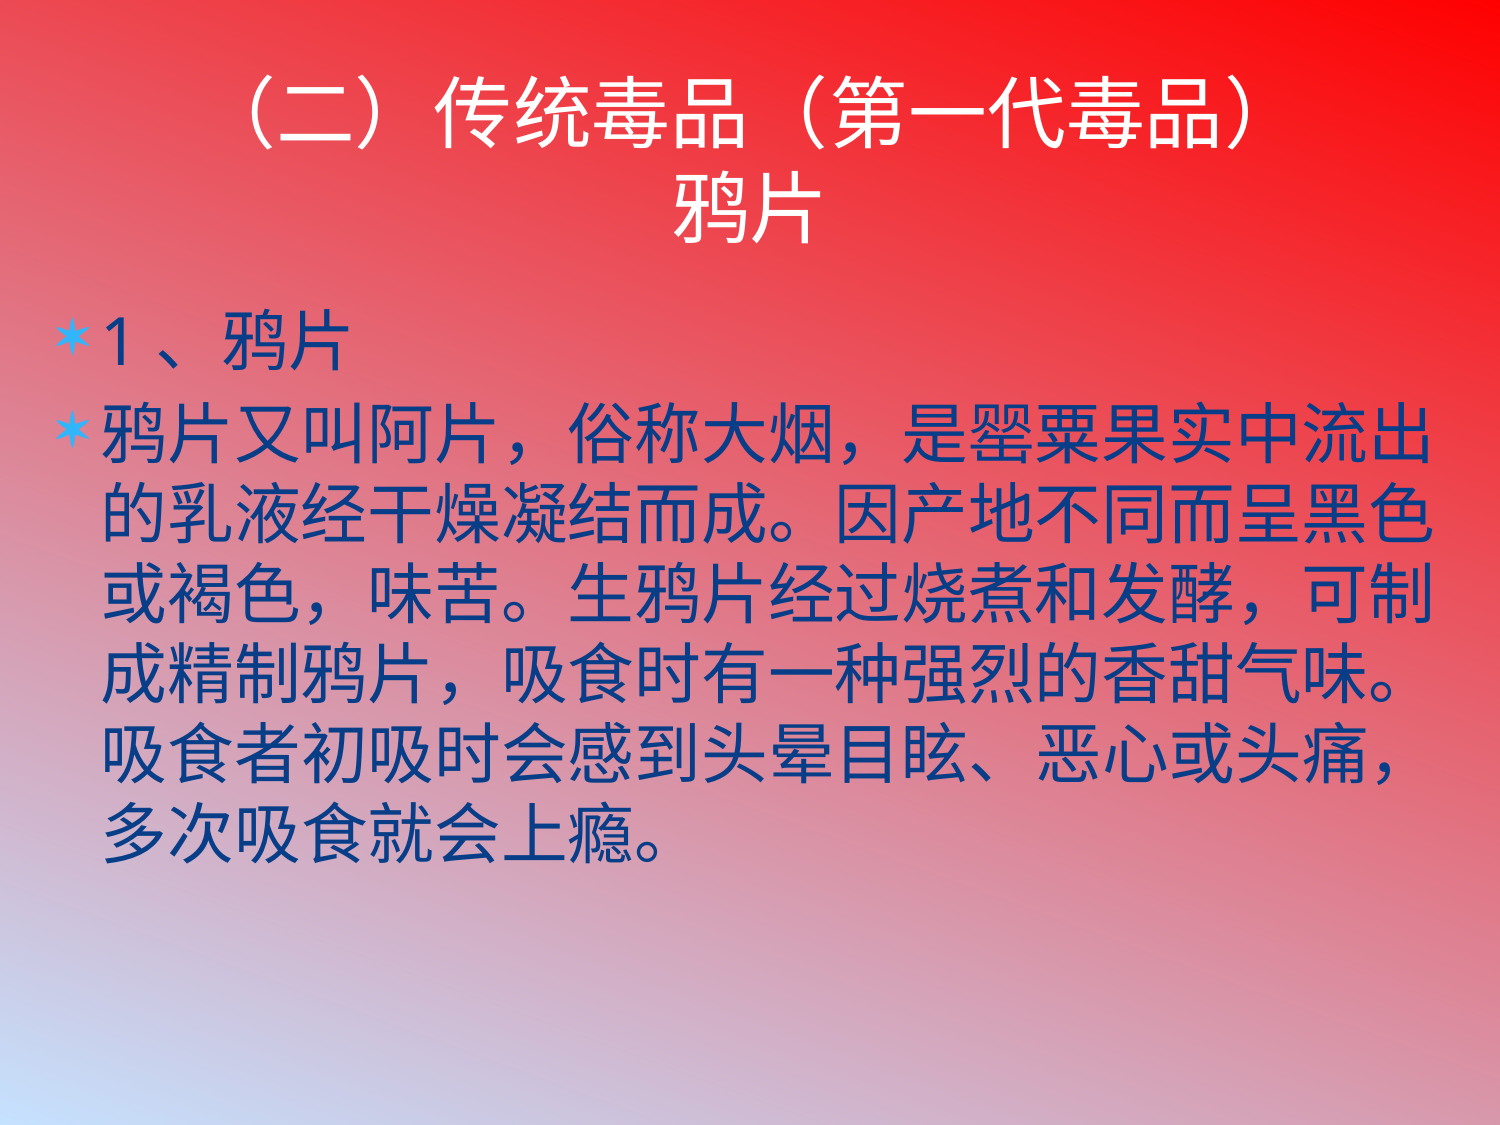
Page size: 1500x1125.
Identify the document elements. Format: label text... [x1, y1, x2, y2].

title （二）传统毒品（第一代毒品） 鸦片 [74, 55, 1426, 262]
list 1、鸦片 鸦片又叫阿片，俗称大烟，是罂粟果实中流出的乳液经干燥凝结而成。因产地不同而呈黑色或褐色，味苦。生鸦片经过烧煮和发酵，可制成精制鸦片，吸食时有一种强烈的香甜气味。吸食者初吸时会感到头晕目眩、恶心或头痛，多次吸食就会上瘾。 [40, 290, 1471, 906]
